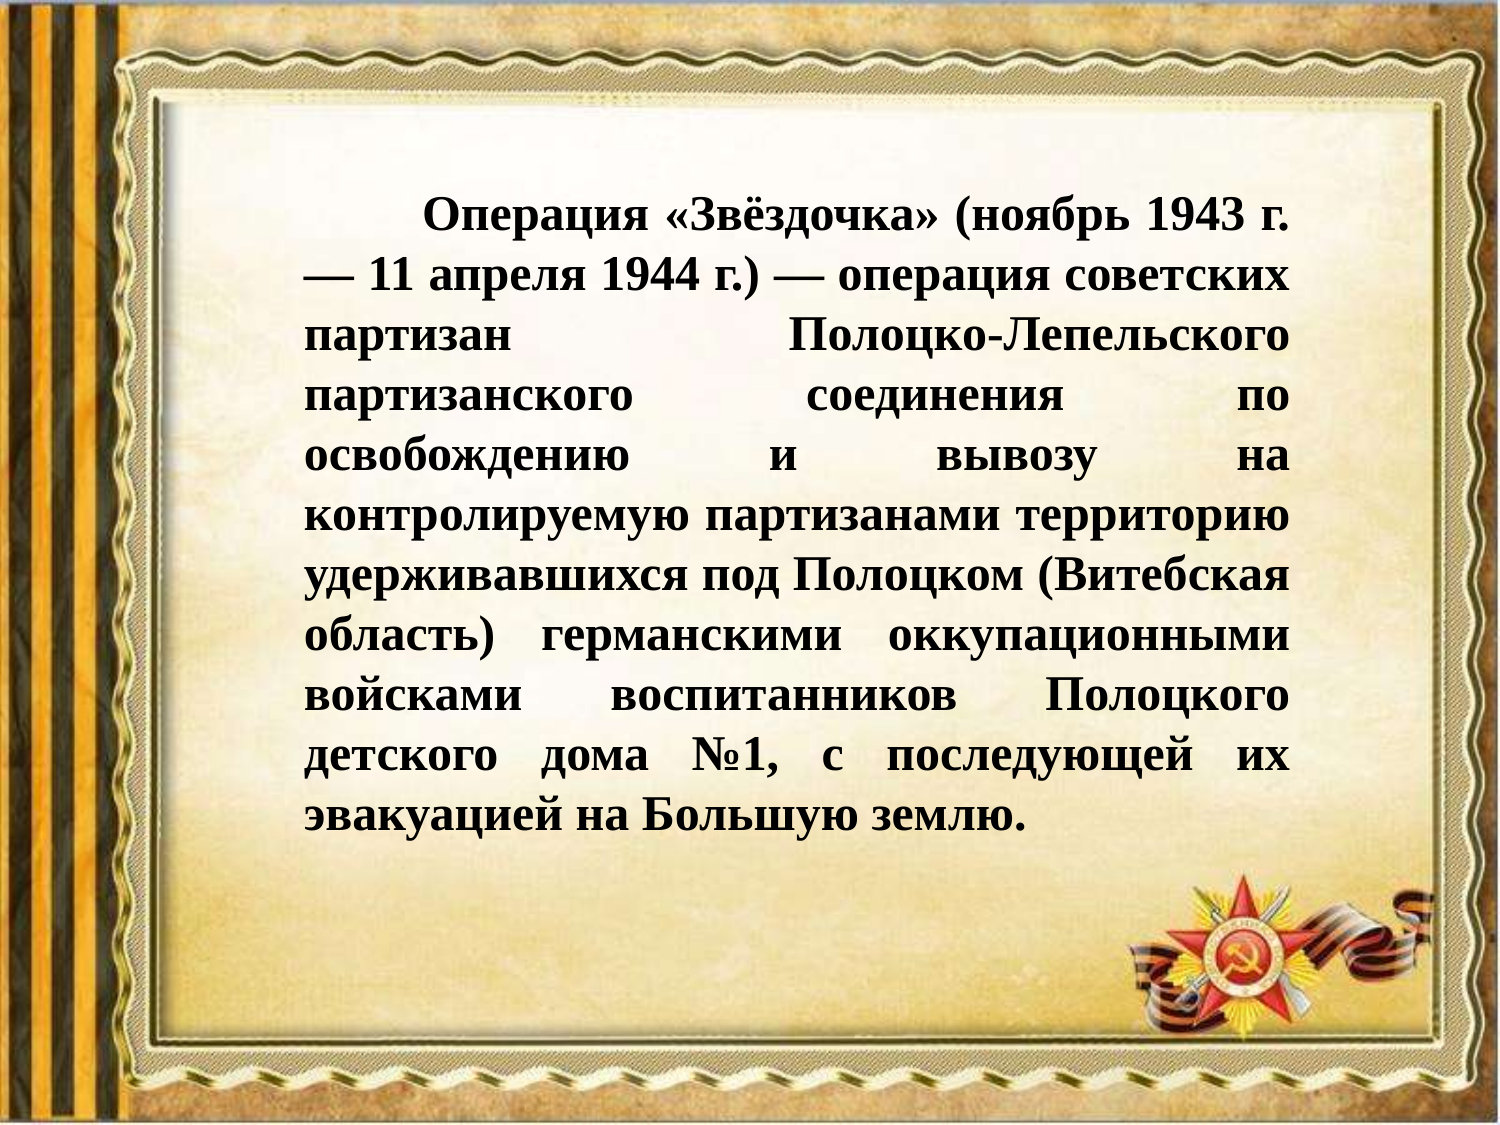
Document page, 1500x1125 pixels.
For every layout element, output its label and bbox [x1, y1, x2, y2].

list [0, 0, 1500, 1125]
